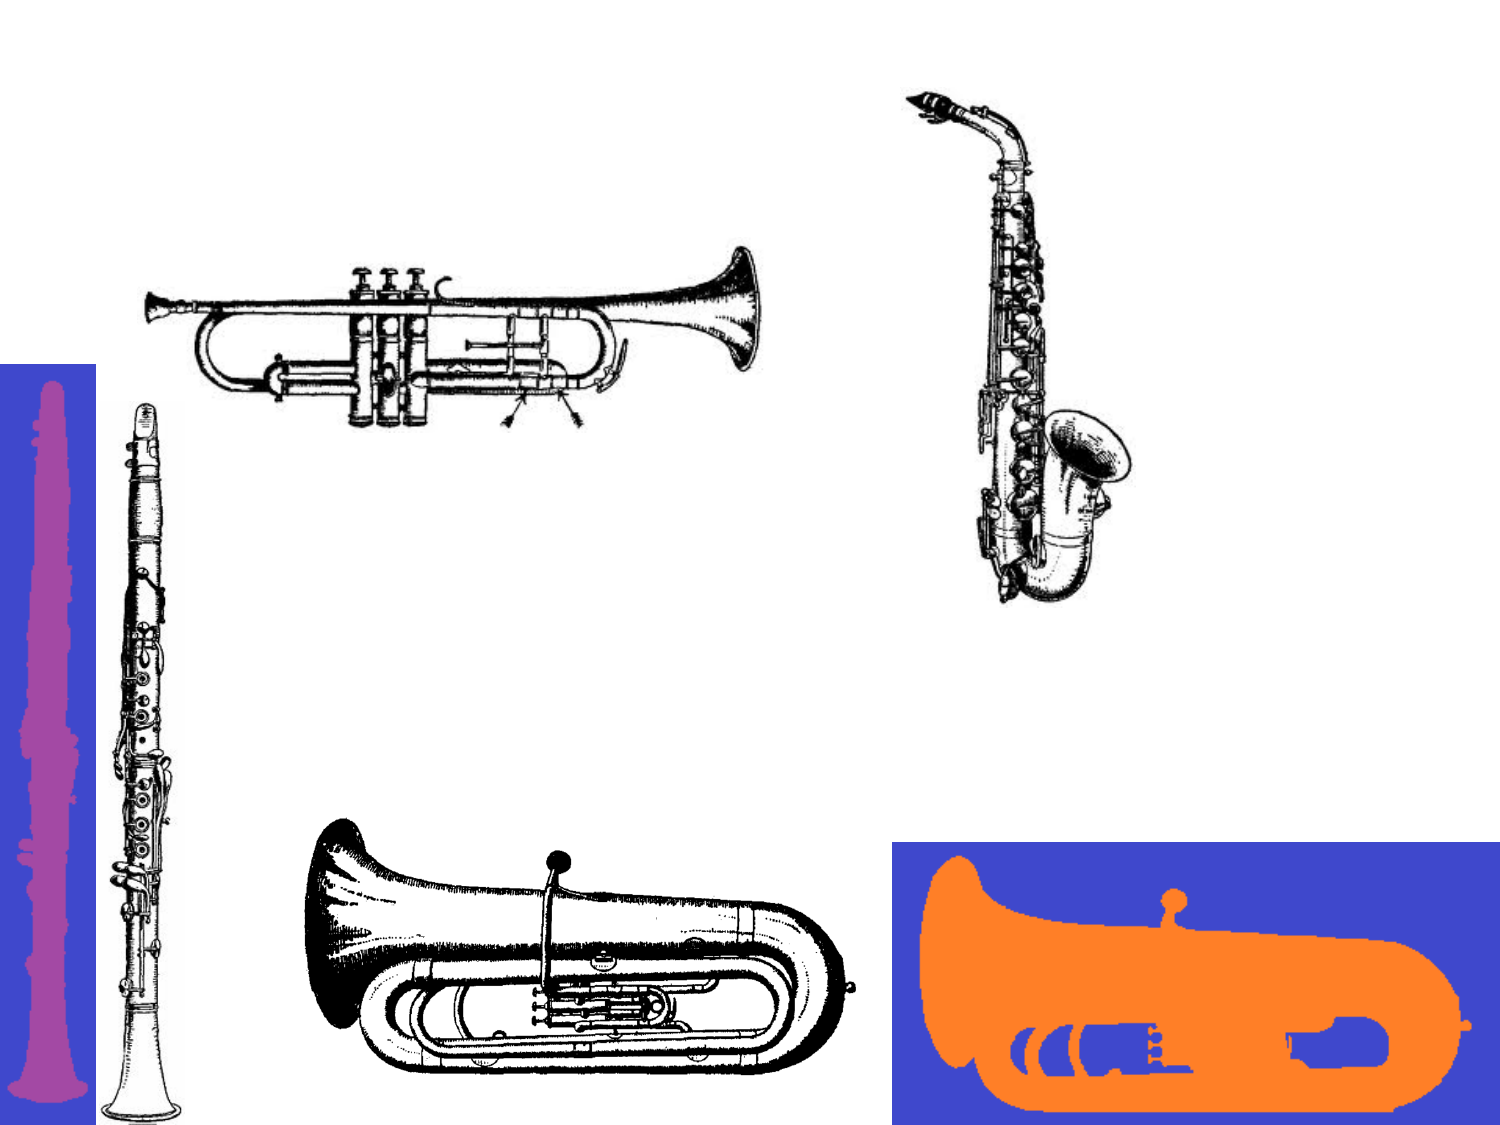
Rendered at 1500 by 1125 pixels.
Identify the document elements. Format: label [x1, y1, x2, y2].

picture [891, 841, 1500, 1125]
picture [299, 812, 863, 1080]
picture [0, 363, 96, 1125]
picture [899, 87, 1137, 609]
picture [99, 237, 768, 1125]
